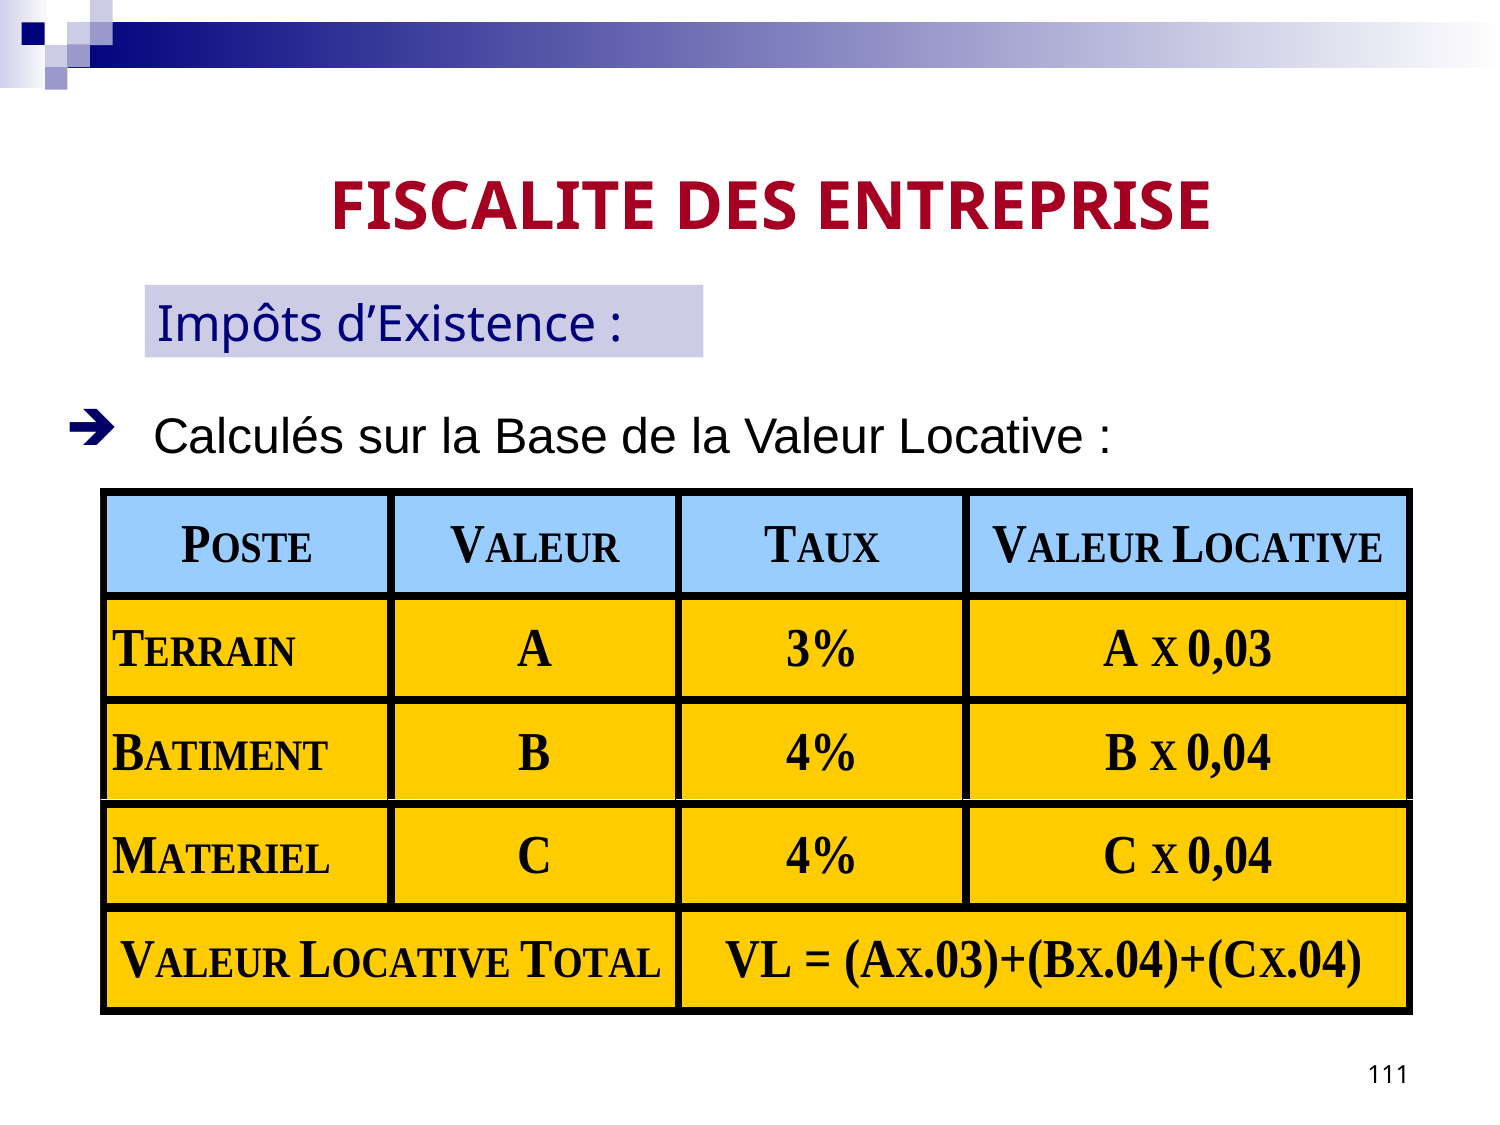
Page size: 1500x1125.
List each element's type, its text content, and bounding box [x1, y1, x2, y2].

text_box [100, 456, 1415, 1048]
slide_number 111 [1074, 1025, 1425, 1100]
text_box Calculés sur la Base de la Valeur Locative : [53, 397, 1500, 470]
text_box Impôts d’Existence : [144, 284, 704, 358]
title FISCALITE DES ENTREPRISE [96, 90, 1447, 316]
